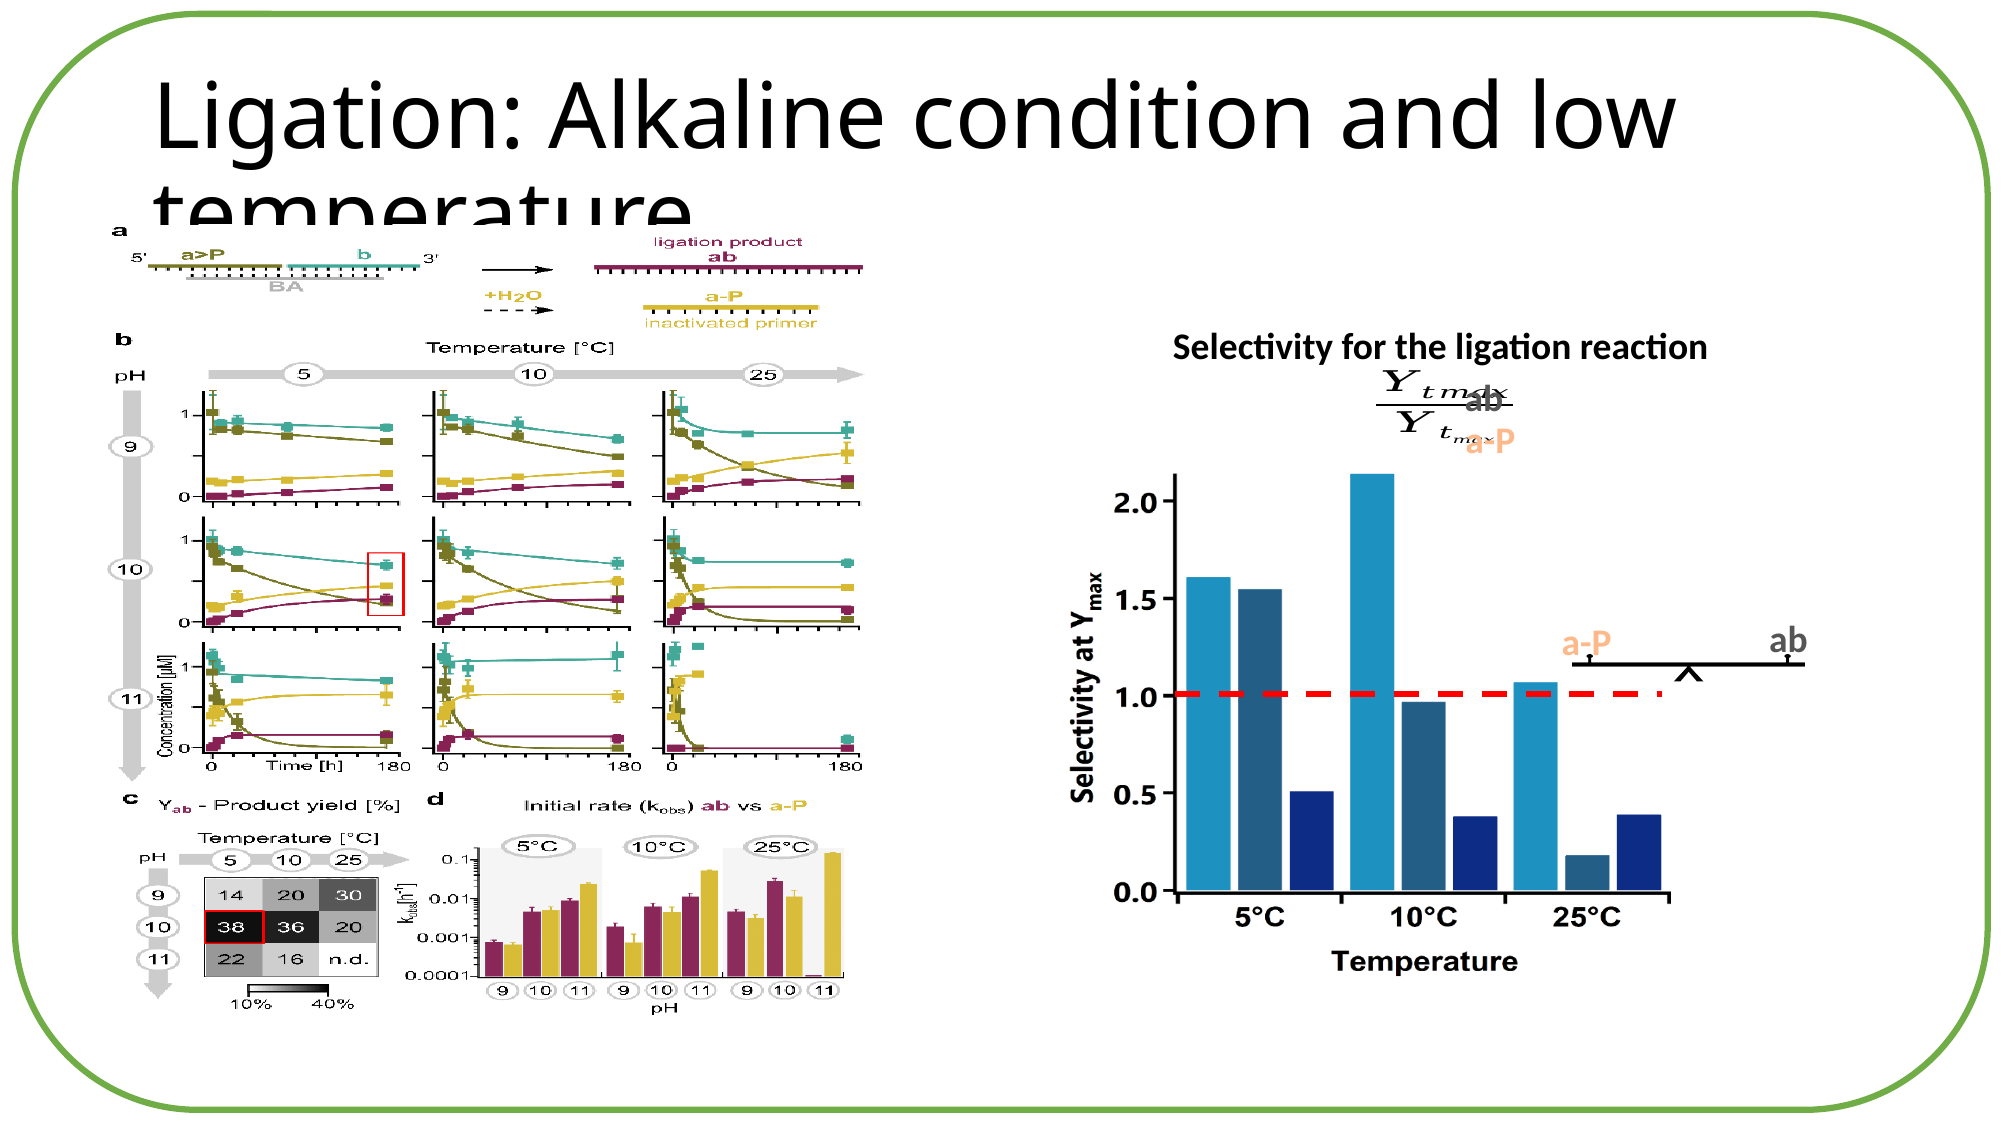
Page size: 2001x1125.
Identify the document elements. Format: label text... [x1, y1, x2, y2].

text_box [1053, 314, 1822, 992]
text_box [13, 12, 1989, 1111]
title Ligation: Alkaline condition and low temperature [1928, 59, 2000, 278]
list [102, 225, 865, 1029]
